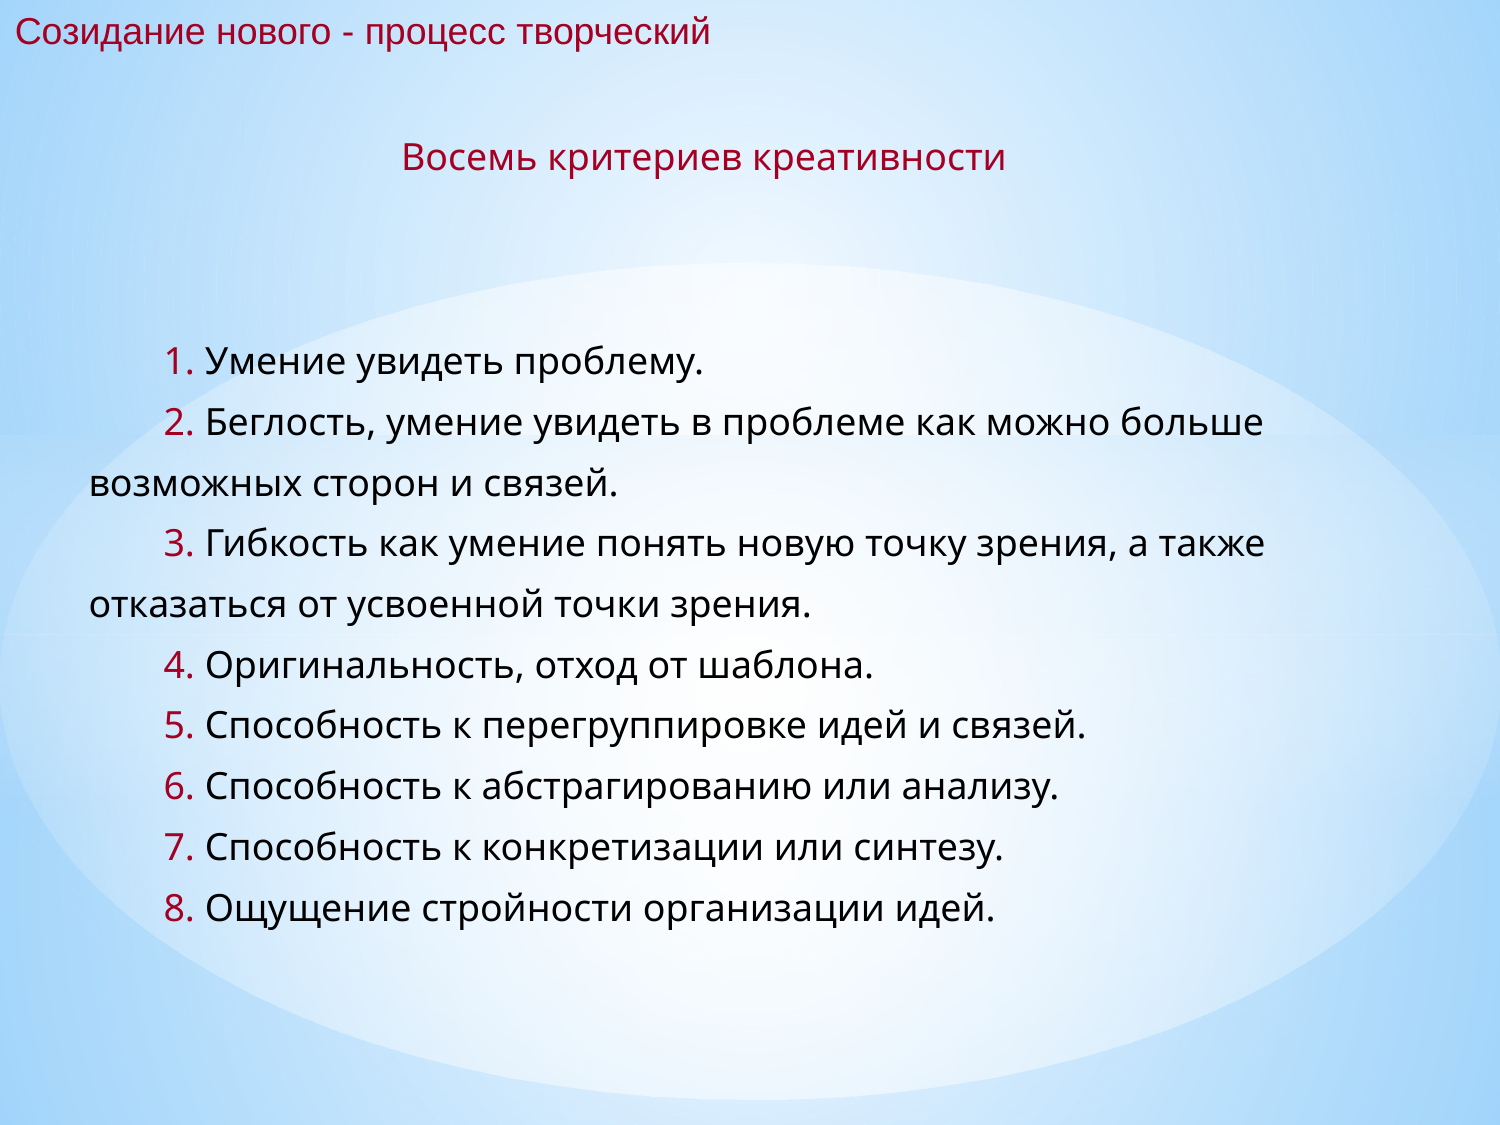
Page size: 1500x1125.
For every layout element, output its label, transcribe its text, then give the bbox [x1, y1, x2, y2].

text_box Восемь критериев креативности [401, 132, 1008, 178]
text_box Созидание нового - процесс творческий [0, 0, 1500, 60]
text_box 1. Умение увидеть проблему. 2. Беглость, умение увидеть в проблеме как можно больше возможных сторон и связей. 3. Гибкость как умение понять новую точку зрения, а также отказаться от усвоенной точки зрения. 4. Оригинальность, отход от шаблона. 5. Способность к перегруппировке идей и связей. 6. Способность к абстрагированию или анализу. 7. Способность к конкретизации или синтезу. 8. Ощущение стройности организации идей. [88, 321, 1424, 929]
